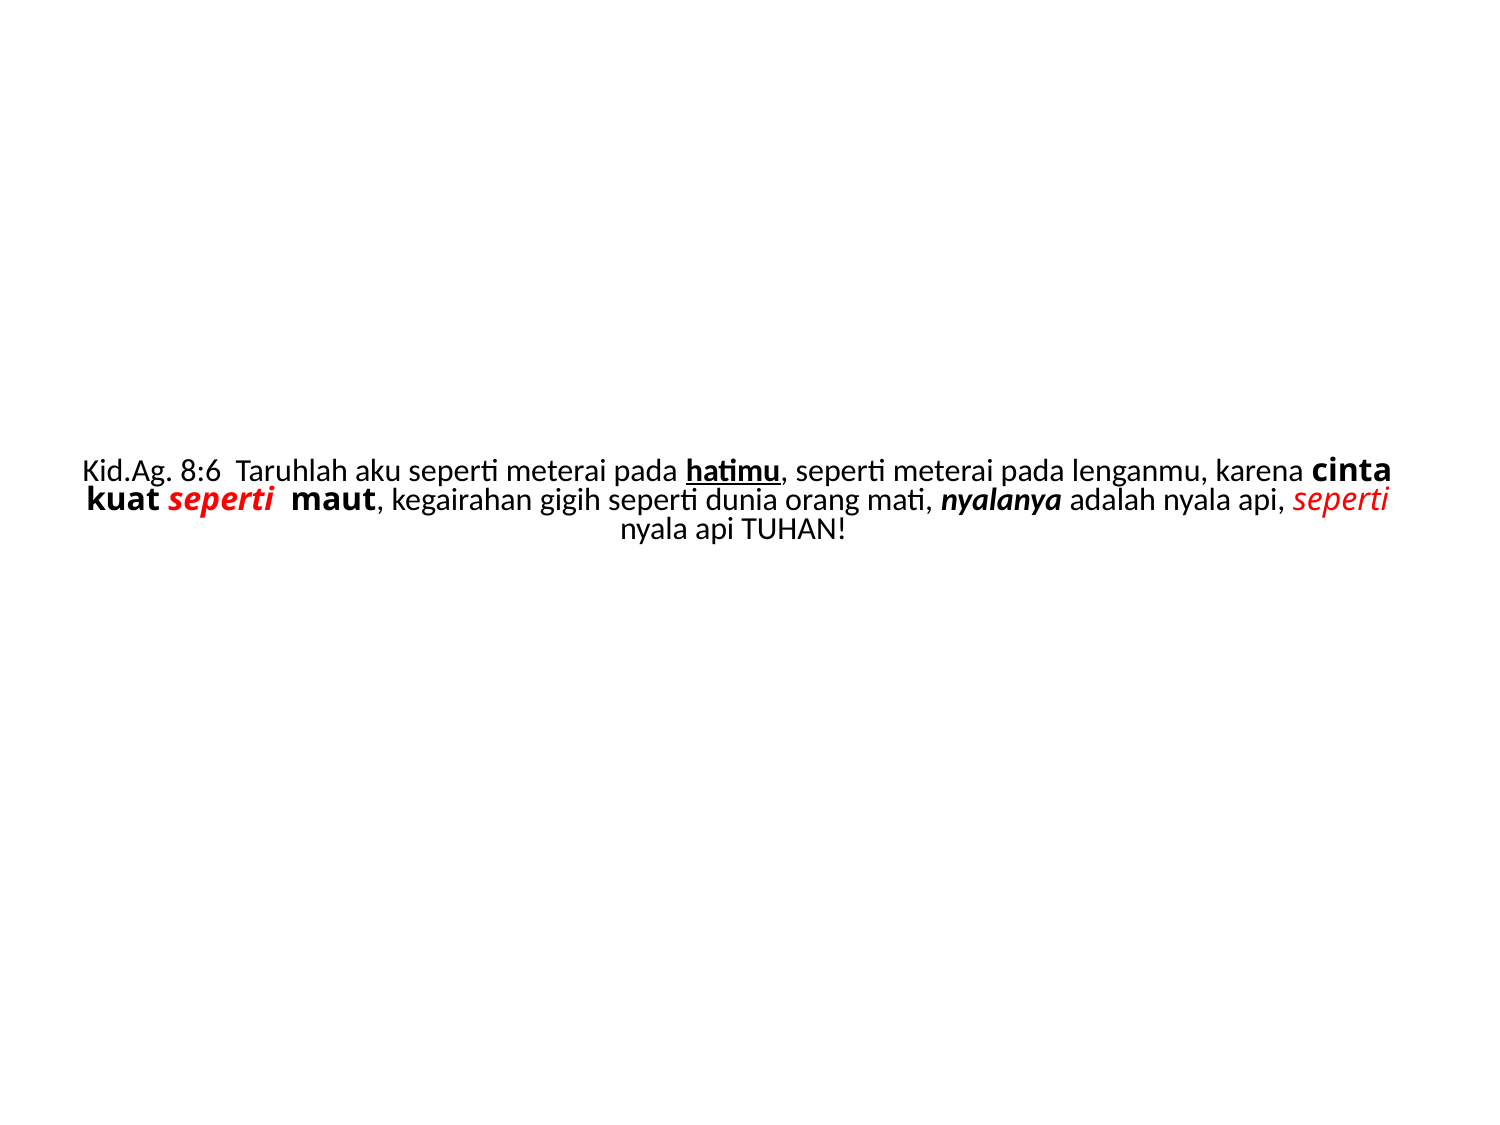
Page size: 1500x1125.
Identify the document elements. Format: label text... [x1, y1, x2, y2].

title Kid.Ag. 8:6 Taruhlah aku seperti meterai pada hatimu, seperti meterai pada lenganmu, karena cinta kuat seperti maut, kegairahan gigih seperti dunia orang mati, nyalanya adalah nyala api, seperti nyala api TUHAN! [62, 450, 1413, 638]
